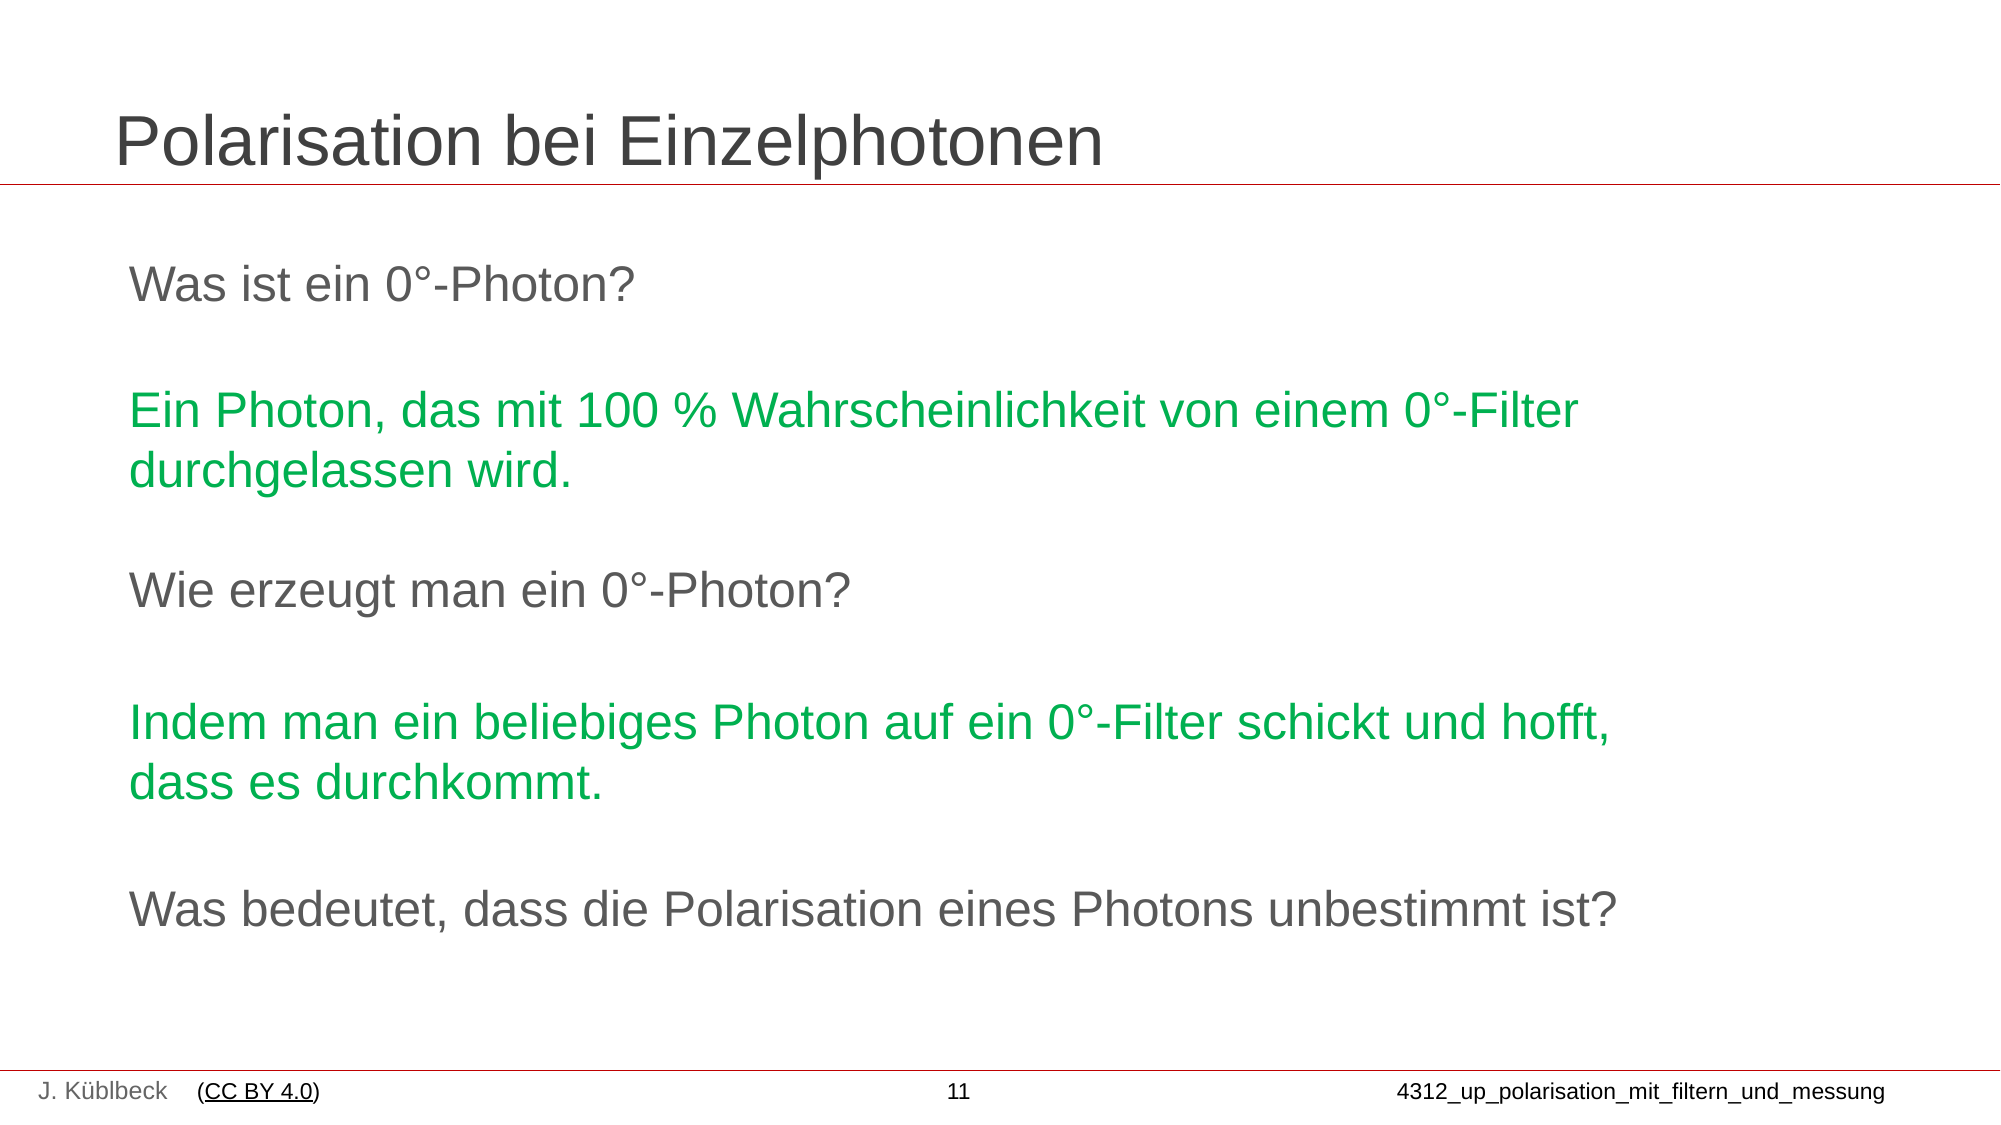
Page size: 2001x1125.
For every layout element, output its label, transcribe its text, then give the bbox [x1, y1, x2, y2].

list Was ist ein 0°-Photon? Ein Photon, das mit 100 % Wahrscheinlichkeit von einem 0°-Filter durchgelassen wird. Wie erzeugt man ein 0°-Photon? Indem man ein beliebiges Photon auf ein 0°-Filter schickt und hofft, dass es durchkommt. Was bedeutet, dass die Polarisation eines Photons unbestimmt ist? [96, 243, 1897, 1000]
title Polarisation bei Einzelphotonen [99, 90, 1900, 185]
